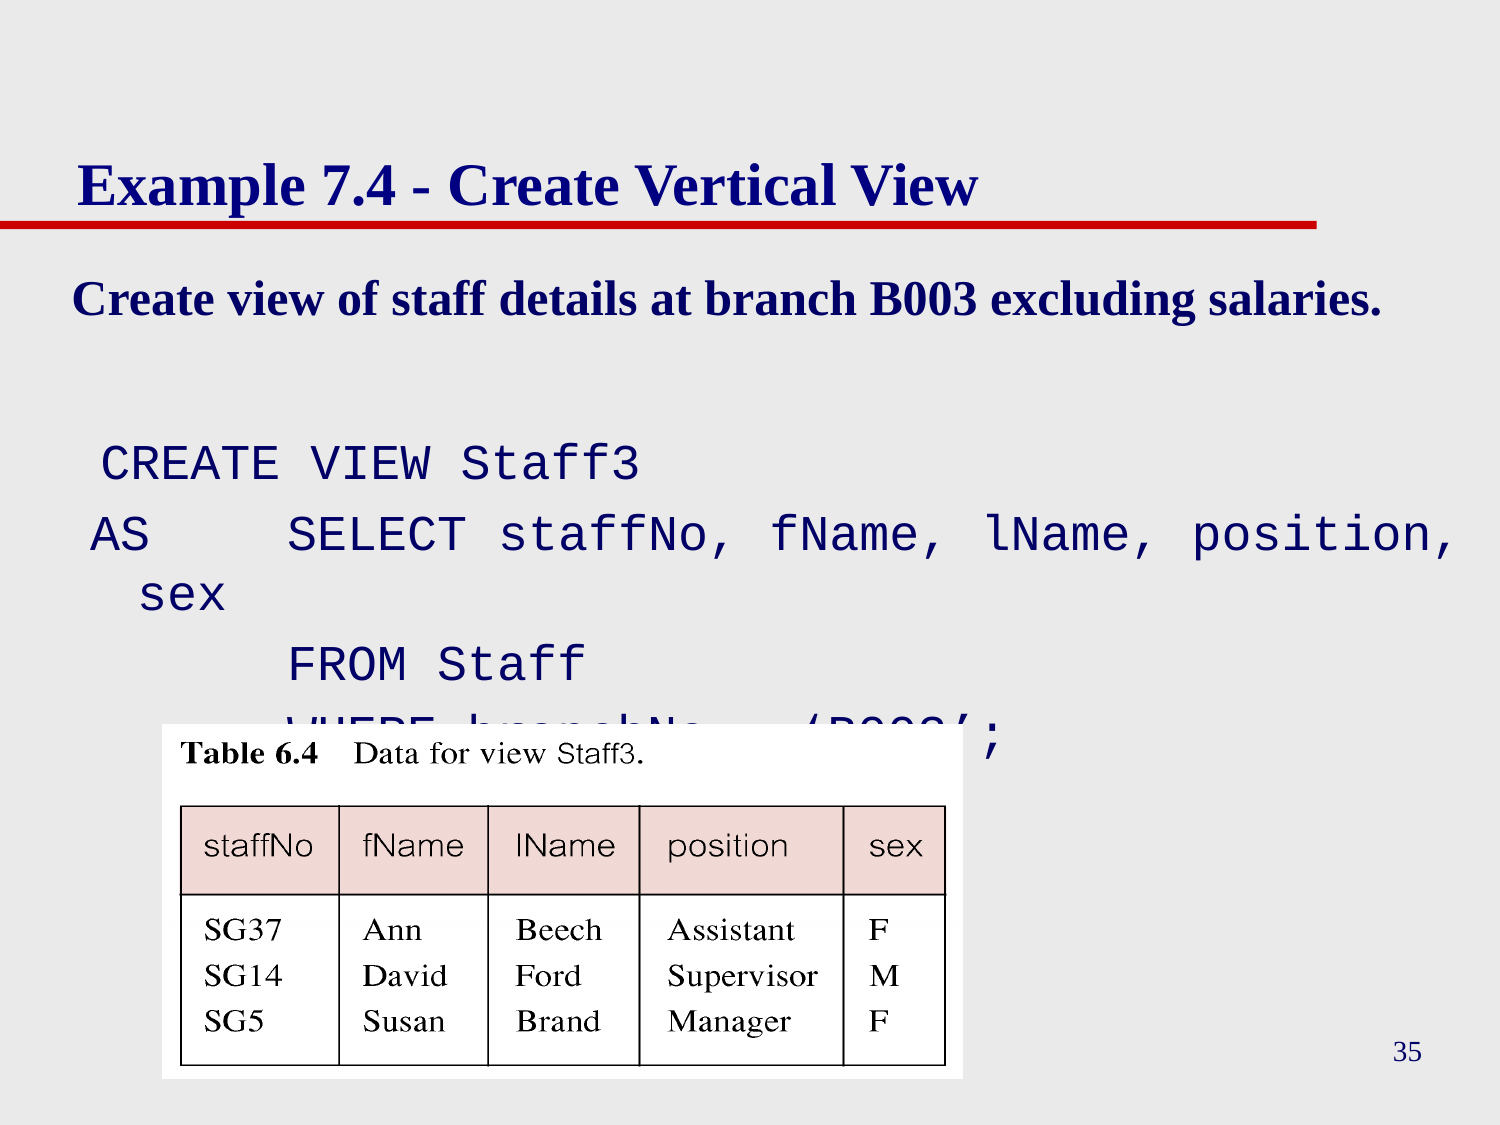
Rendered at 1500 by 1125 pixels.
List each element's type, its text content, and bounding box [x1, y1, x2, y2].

list Create view of staff details at branch B003 excluding salaries. CREATE VIEW Staff3 AS SELECT staffNo, fName, lName, position, sex FROM Staff WHERE branchNo = ‘B003’; [0, 249, 1477, 926]
picture [162, 724, 963, 1079]
title Example 7.4 - Create Vertical View [62, 43, 1338, 226]
slide_number 35 [1124, 1012, 1438, 1088]
